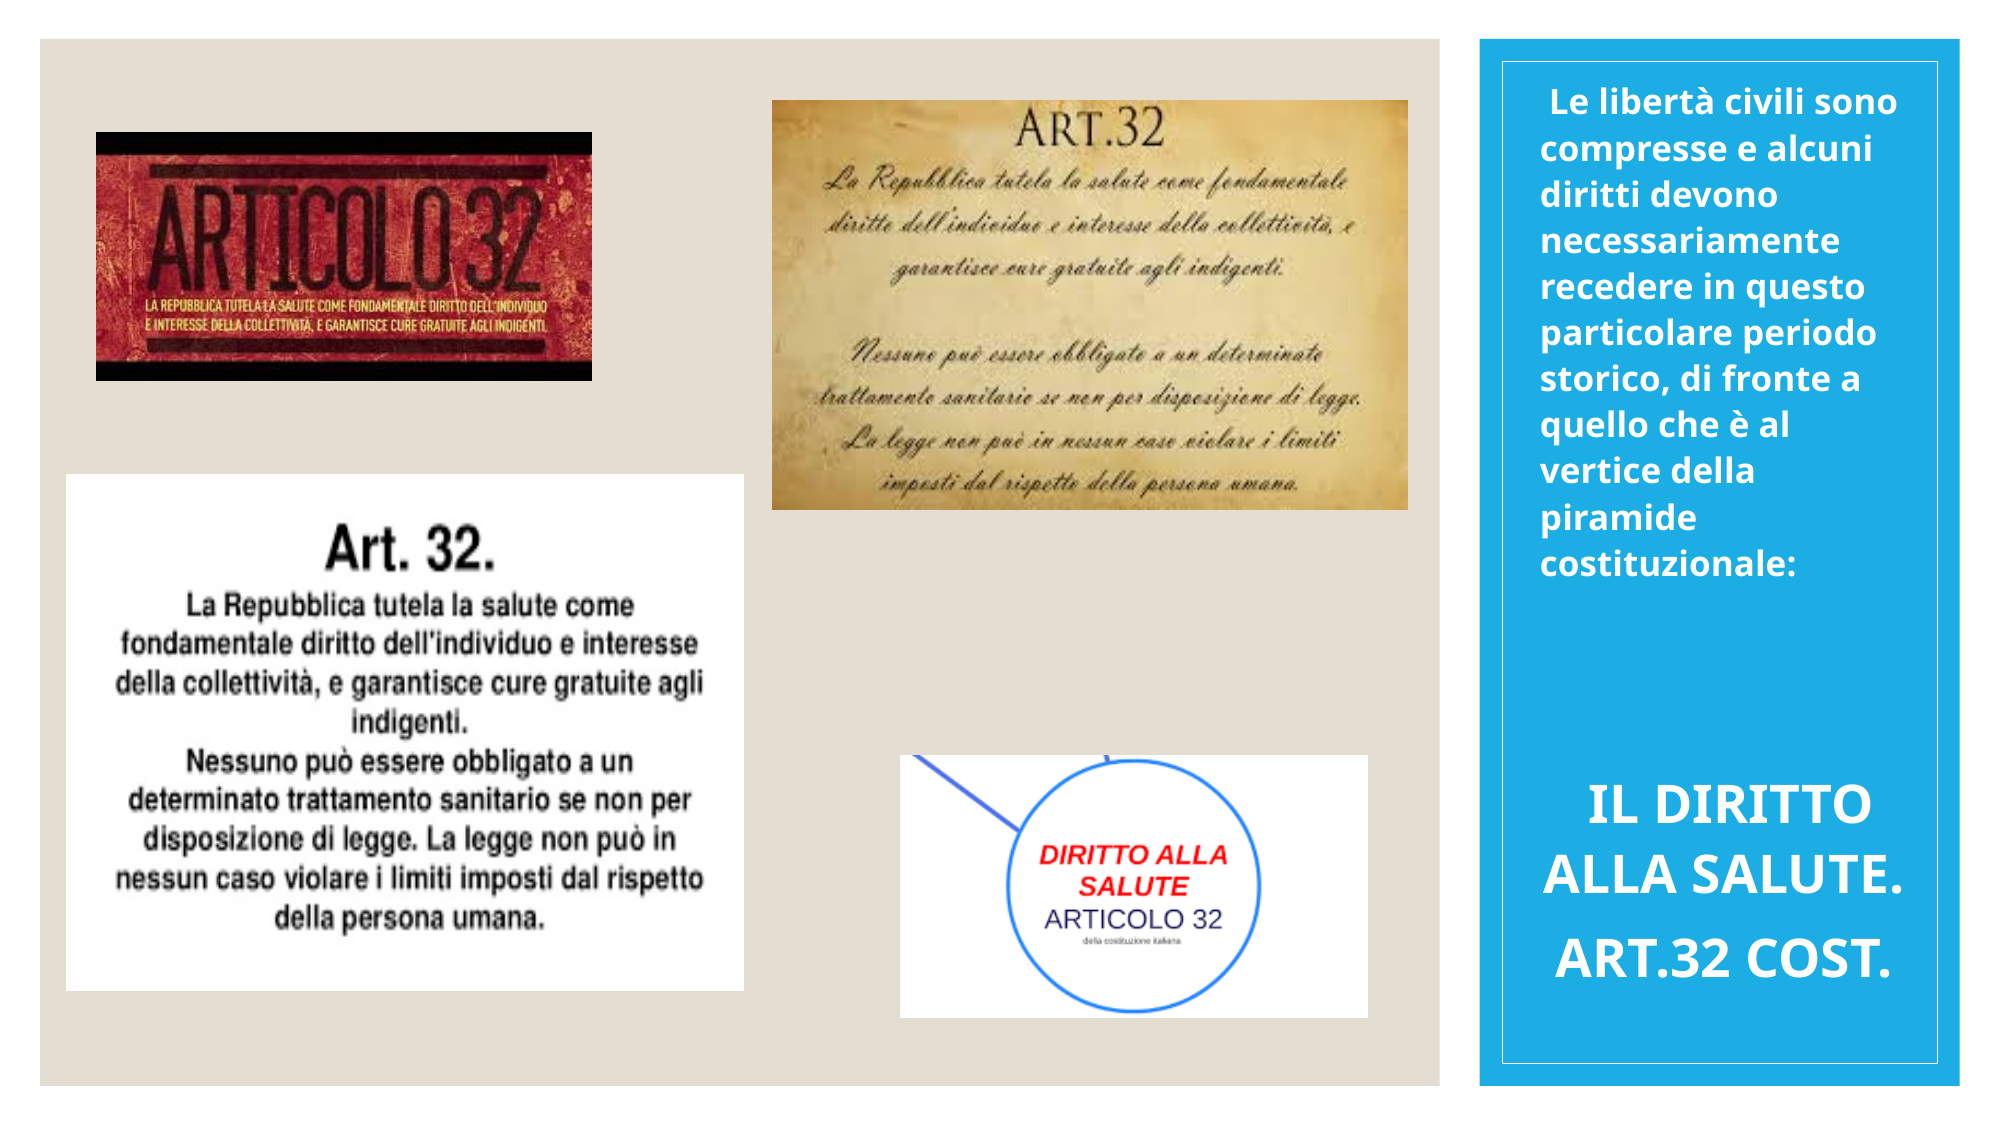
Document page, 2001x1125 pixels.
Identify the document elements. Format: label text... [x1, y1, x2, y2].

list Le libertà civili sono compresse e alcuni diritti devono necessariamente recedere in questo particolare periodo storico, di fronte a quello che è al vertice della piramide costituzionale: IL DIRITTO ALLA SALUTE. ART.32 COST. [1524, 68, 1924, 1055]
picture [900, 755, 1368, 1018]
picture [66, 474, 744, 991]
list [96, 132, 592, 381]
picture [772, 100, 1408, 510]
